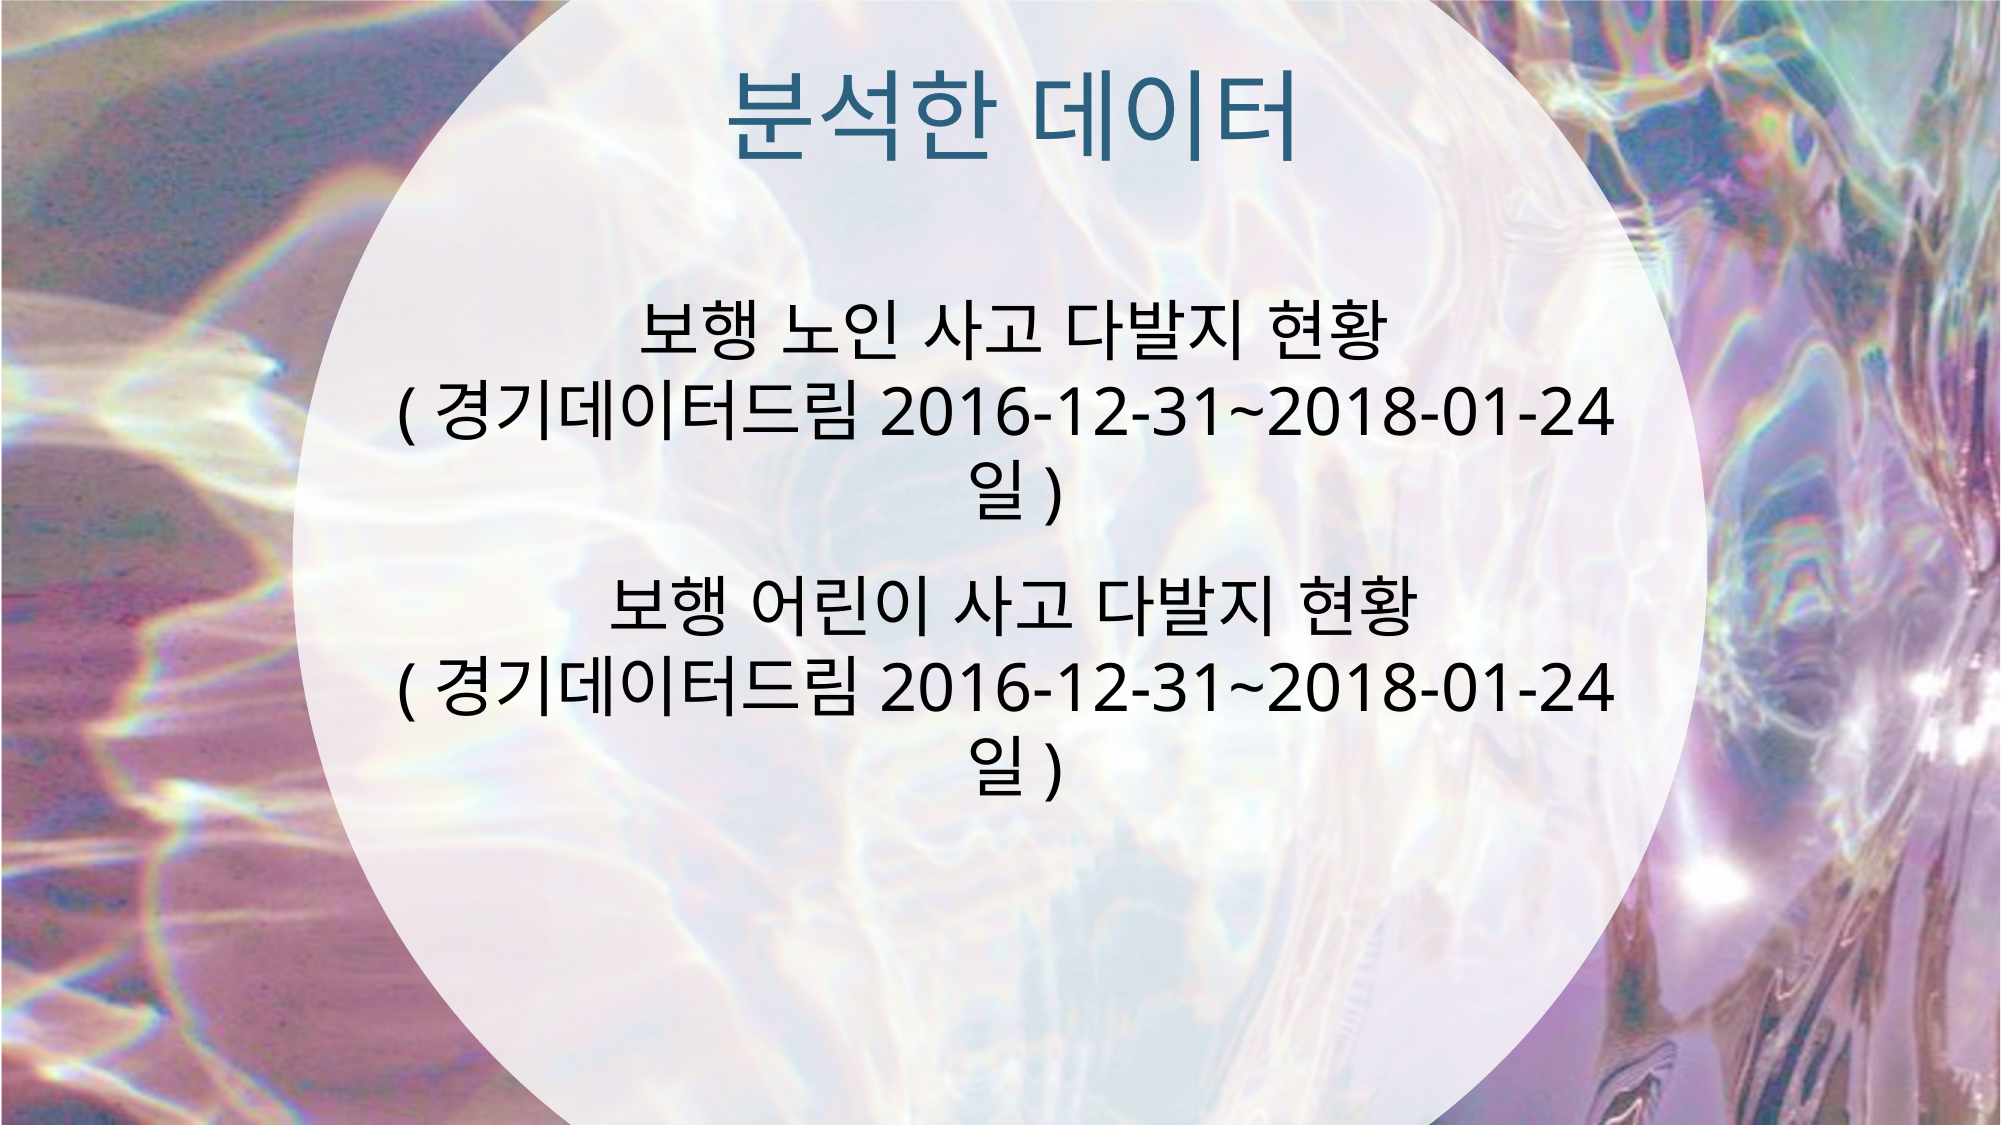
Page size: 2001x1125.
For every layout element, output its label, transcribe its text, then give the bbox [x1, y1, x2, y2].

picture [1431, 1, 2001, 1125]
text_box 보행 어린이 사고 다발지 현황 (경기데이터드림2016-12-31~2018-01-24일) [339, 557, 1690, 812]
picture [3, 1, 569, 1125]
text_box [339, 46, 1690, 459]
